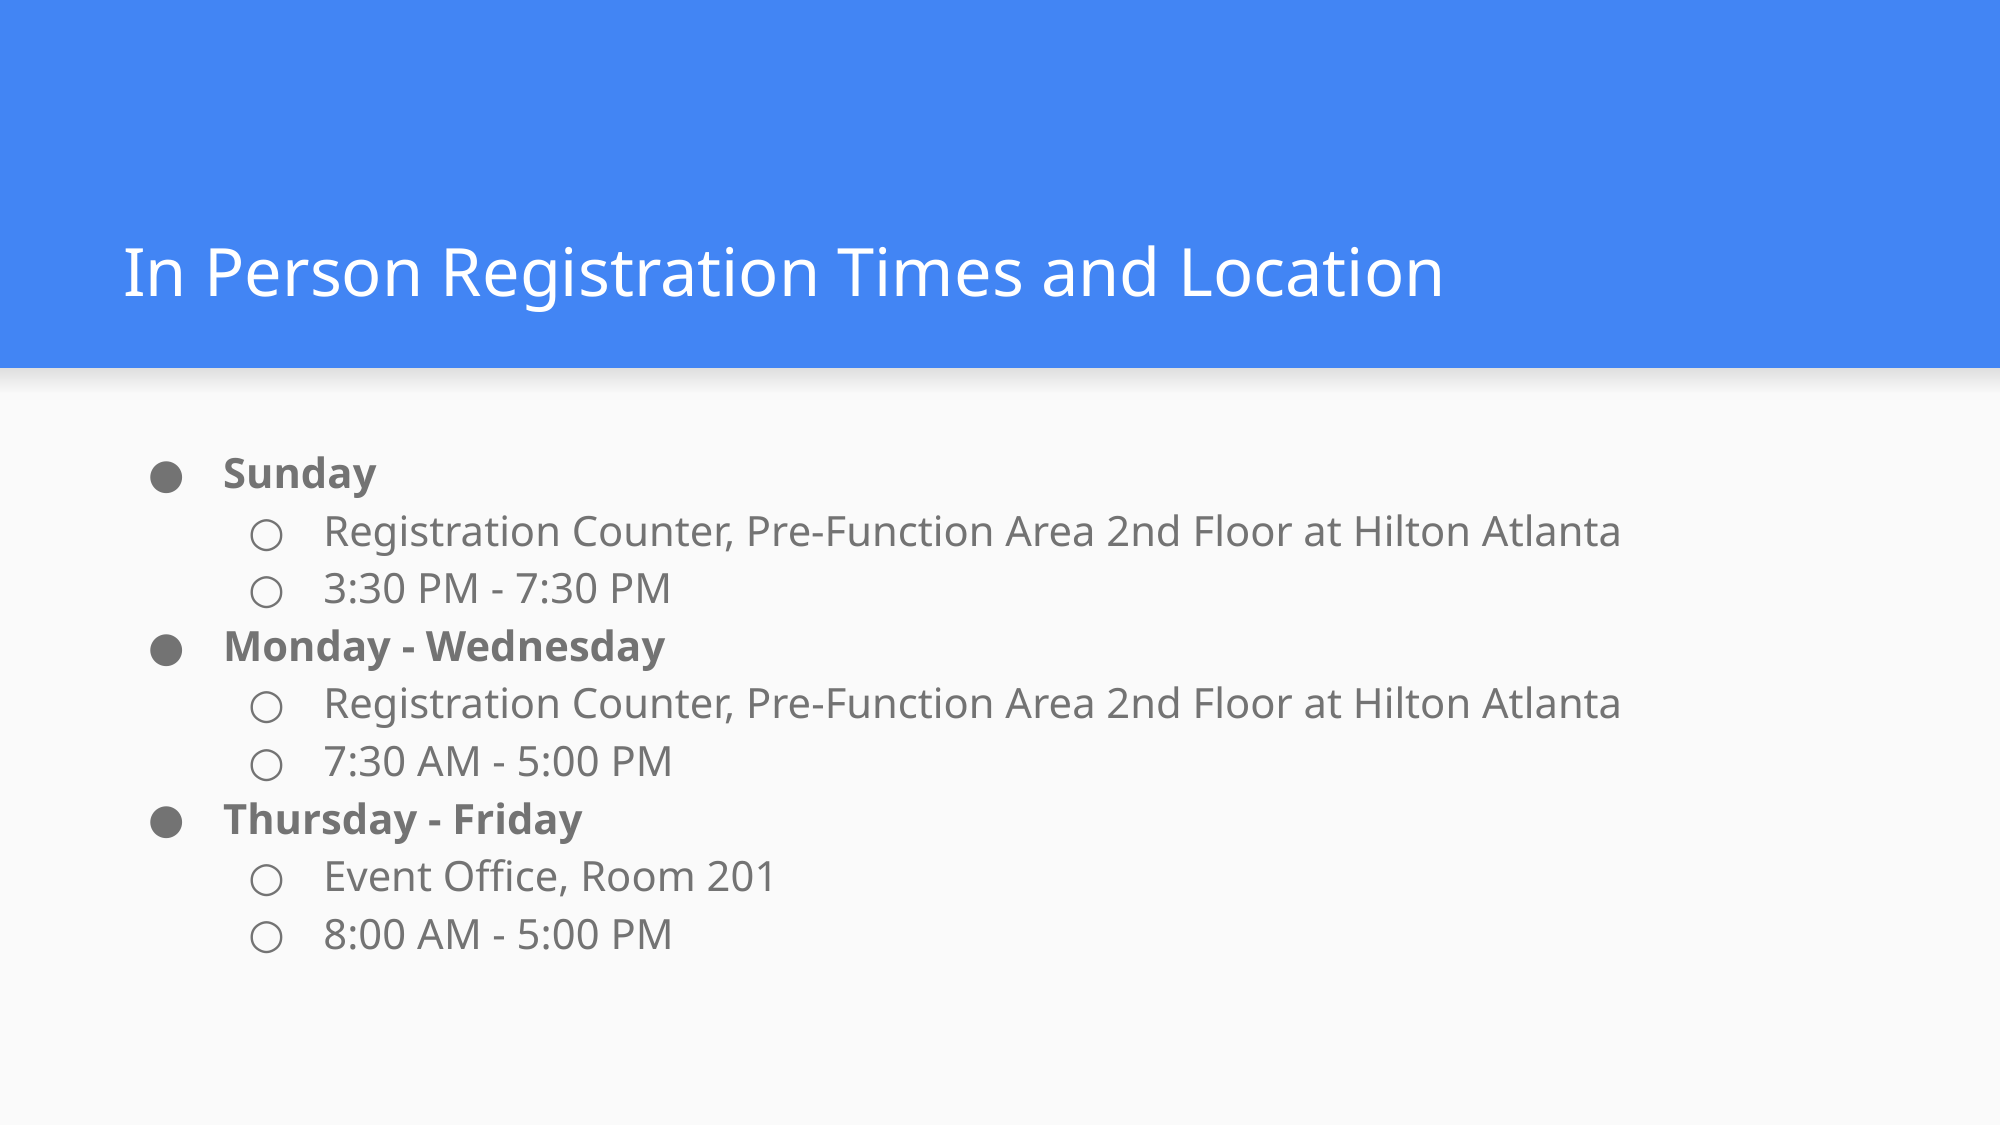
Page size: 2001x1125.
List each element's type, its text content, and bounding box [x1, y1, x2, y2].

list Sunday Registration Counter, Pre-Function Area 2nd Floor at Hilton Atlanta 3:30 PM - 7:30 PM Monday - Wednesday Registration Counter, Pre-Function Area 2nd Floor at Hilton Atlanta 7:30 AM - 5:00 PM Thursday - Friday Event Office, Room 201 8:00 AM - 5:00 PM [103, 419, 1902, 1054]
title In Person Registration Times and Location [103, 161, 1902, 330]
